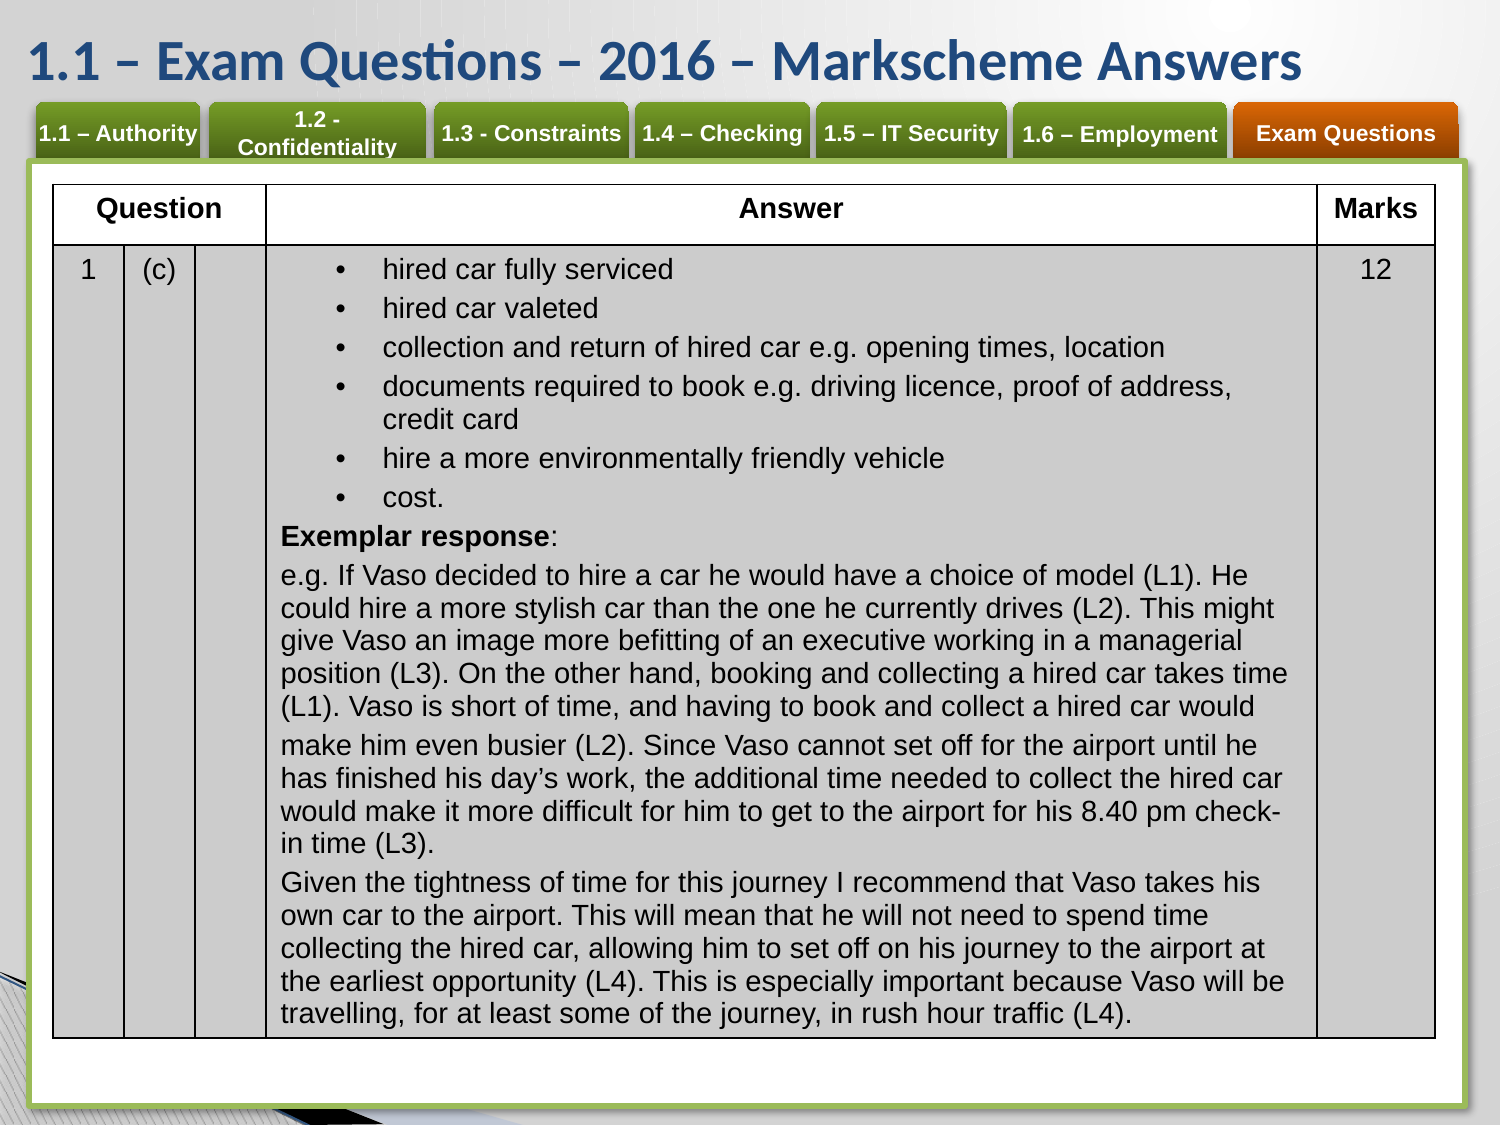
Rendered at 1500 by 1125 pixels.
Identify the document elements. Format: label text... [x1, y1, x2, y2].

table_header Question [54, 185, 265, 244]
table_cell 12 [1318, 246, 1434, 1037]
table_header Marks [1318, 185, 1434, 244]
table_cell hired car fully serviced hired car valeted collection and return of hired car e.g. opening times, location documents required to book e.g. driving licence, proof of address, credit card hire a more environmentally friendly vehicle cost. Exemplar response: e.g. If Vaso decided to hire a car he would have a choice of model (L1). He could hire a more stylish car than the one he currently drives (L2). This might give Vaso an image more befitting of an executive working in a managerial position (L3). On the other hand, booking and collecting a hired car takes time (L1). Vaso is short of time, and having to book and collect a hired car would make him even busier (L2). Since Vaso cannot set off for the airport until he has finished his day’s work, the additional time needed to collect the hired car would make it more difficult for him to get to the airport for his 8.40 pm check-in time (L3). Given the tightness of time for this journey I recommend that Vaso takes his own car to the airport. This will mean that he will not need to spend time collecting the hired car, allowing him to set off on his journey to the airport at the earliest opportunity (L4). This is especially important because Vaso will be travelling, for at least some of the journey, in rush hour traffic (L4). [267, 246, 1316, 1037]
table_cell (c) [125, 246, 194, 1037]
table_header Answer [267, 185, 1316, 244]
table_cell [196, 246, 265, 1037]
table_cell 1 [54, 246, 123, 1037]
title 1.1 – Exam Questions – 2016 – Markscheme Answers [11, 11, 1465, 102]
picture [281, 1114, 303, 1125]
